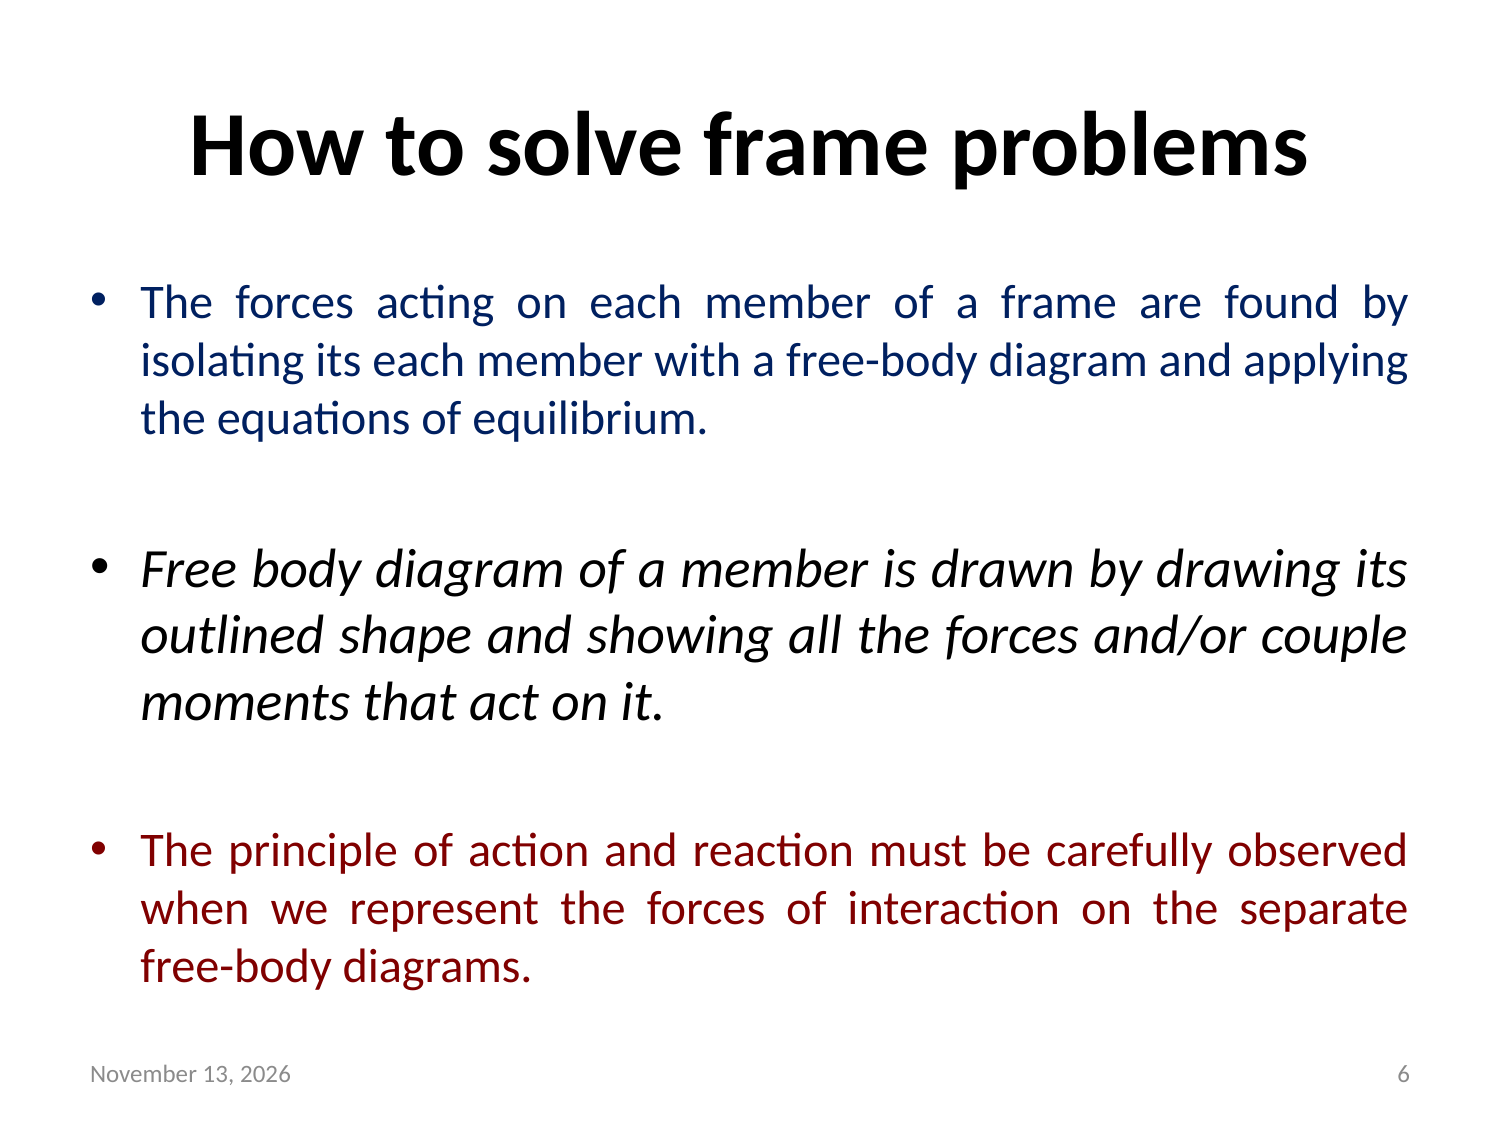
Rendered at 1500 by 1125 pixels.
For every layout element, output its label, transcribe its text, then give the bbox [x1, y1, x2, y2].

title How to solve frame problems [75, 45, 1425, 233]
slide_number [75, 1042, 425, 1103]
slide_number 6 [1074, 1042, 1425, 1103]
list The forces acting on each member of a frame are found by isolating its each member with a free-body diagram and applying the equations of equilibrium. Free body diagram of a member is drawn by drawing its outlined shape and showing all the forces and/or couple moments that act on it. The principle of action and reaction must be carefully observed when we represent the forces of interaction on the separate free-body diagrams. [75, 262, 1425, 1005]
